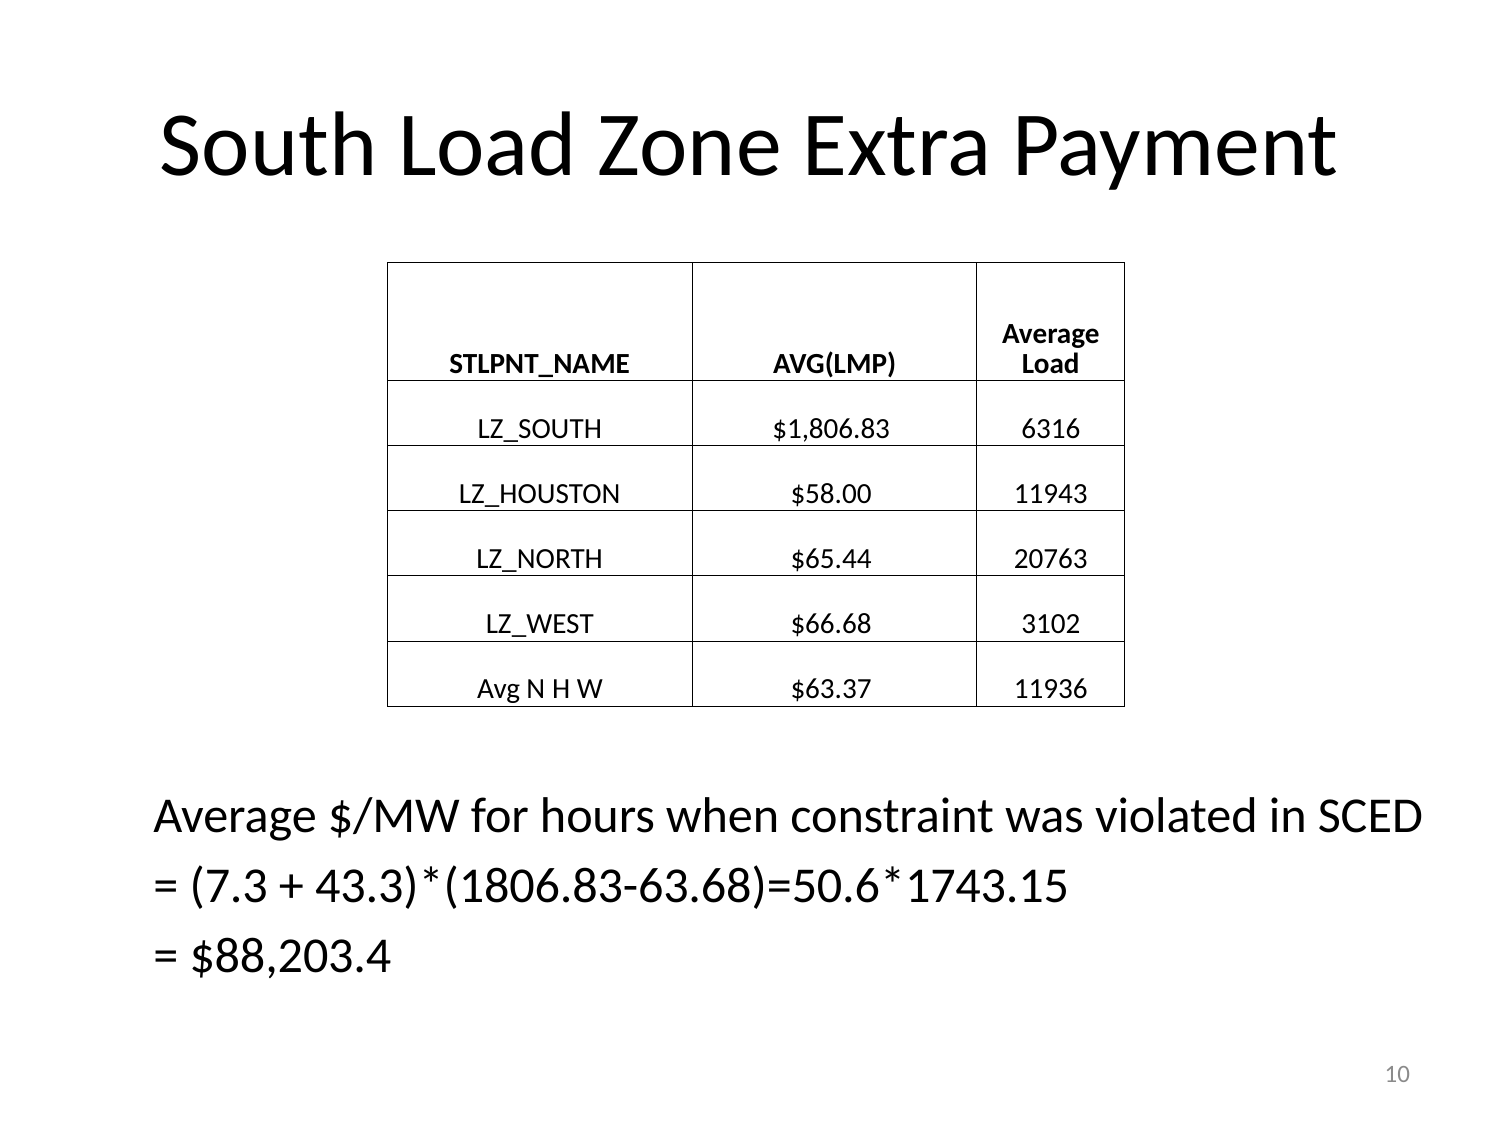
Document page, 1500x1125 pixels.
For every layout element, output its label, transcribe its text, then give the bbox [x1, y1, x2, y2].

table_cell LZ_SOUTH [388, 381, 692, 445]
table_cell 11943 [977, 446, 1124, 510]
table_cell 11936 [977, 642, 1124, 706]
list Average $/MW for hours when constraint was violated in SCED = (7.3 + 43.3)*(1806.83-63.68)=50.6*1743.15 = $88,203.4 [62, 774, 1450, 1000]
table_cell LZ_WEST [388, 576, 692, 641]
slide_number 10 [1074, 1042, 1425, 1103]
table_cell 6316 [977, 381, 1124, 445]
title South Load Zone Extra Payment [75, 45, 1425, 233]
table_cell $1,806.83 [693, 381, 976, 445]
table_cell 20763 [977, 511, 1124, 575]
table_header STLPNT_NAME [388, 263, 692, 380]
table_header Average Load [977, 263, 1124, 380]
table_cell LZ_NORTH [388, 511, 692, 575]
table_cell $63.37 [693, 642, 976, 706]
table_cell 3102 [977, 576, 1124, 641]
table_header AVG(LMP) [693, 263, 976, 380]
table_cell $66.68 [693, 576, 976, 641]
table_cell LZ_HOUSTON [388, 446, 692, 510]
table_cell Avg N H W [388, 642, 692, 706]
table_cell $58.00 [693, 446, 976, 510]
table_cell $65.44 [693, 511, 976, 575]
